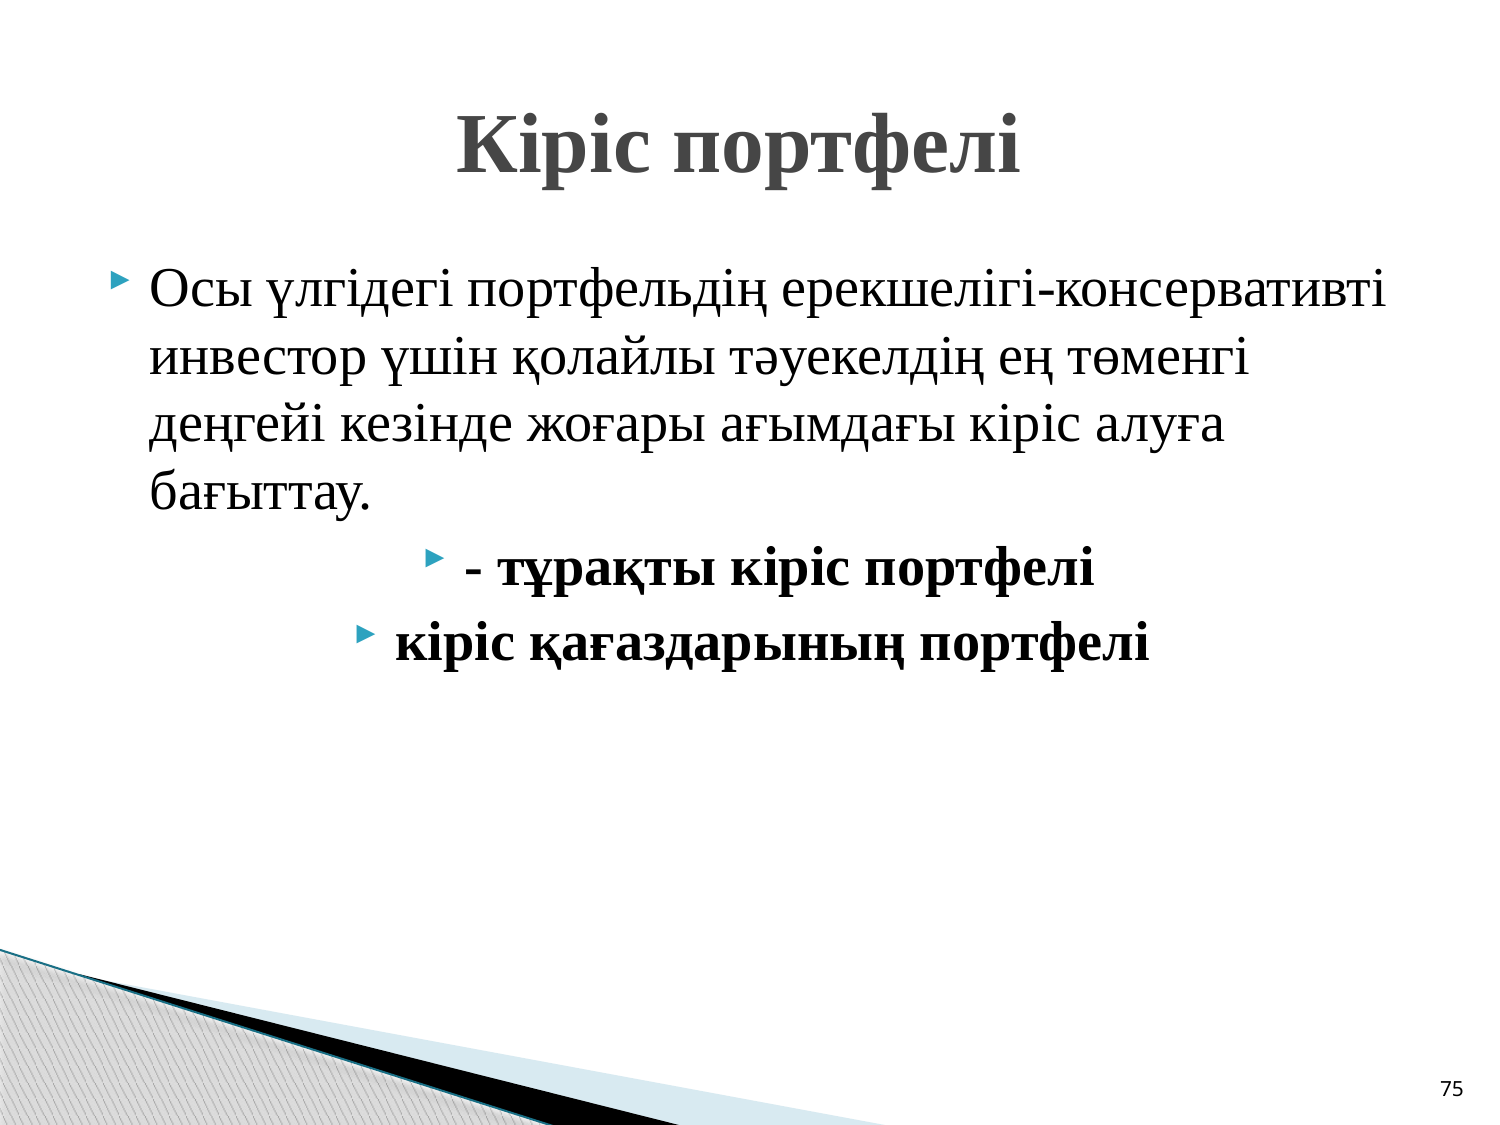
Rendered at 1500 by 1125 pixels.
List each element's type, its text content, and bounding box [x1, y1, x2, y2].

title Кіріс портфелі [75, 45, 1425, 233]
list Осы үлгідегі портфельдің ерекшелігі-консервативті инвестор үшін қолайлы тәуекелдің ең төменгі деңгейі кезінде жоғары ағымдағы кіріс алуға бағыттау. - тұрақты кіріс портфелі кіріс қағаздарының портфелі [75, 243, 1425, 986]
slide_number 75 [1418, 1051, 1479, 1112]
